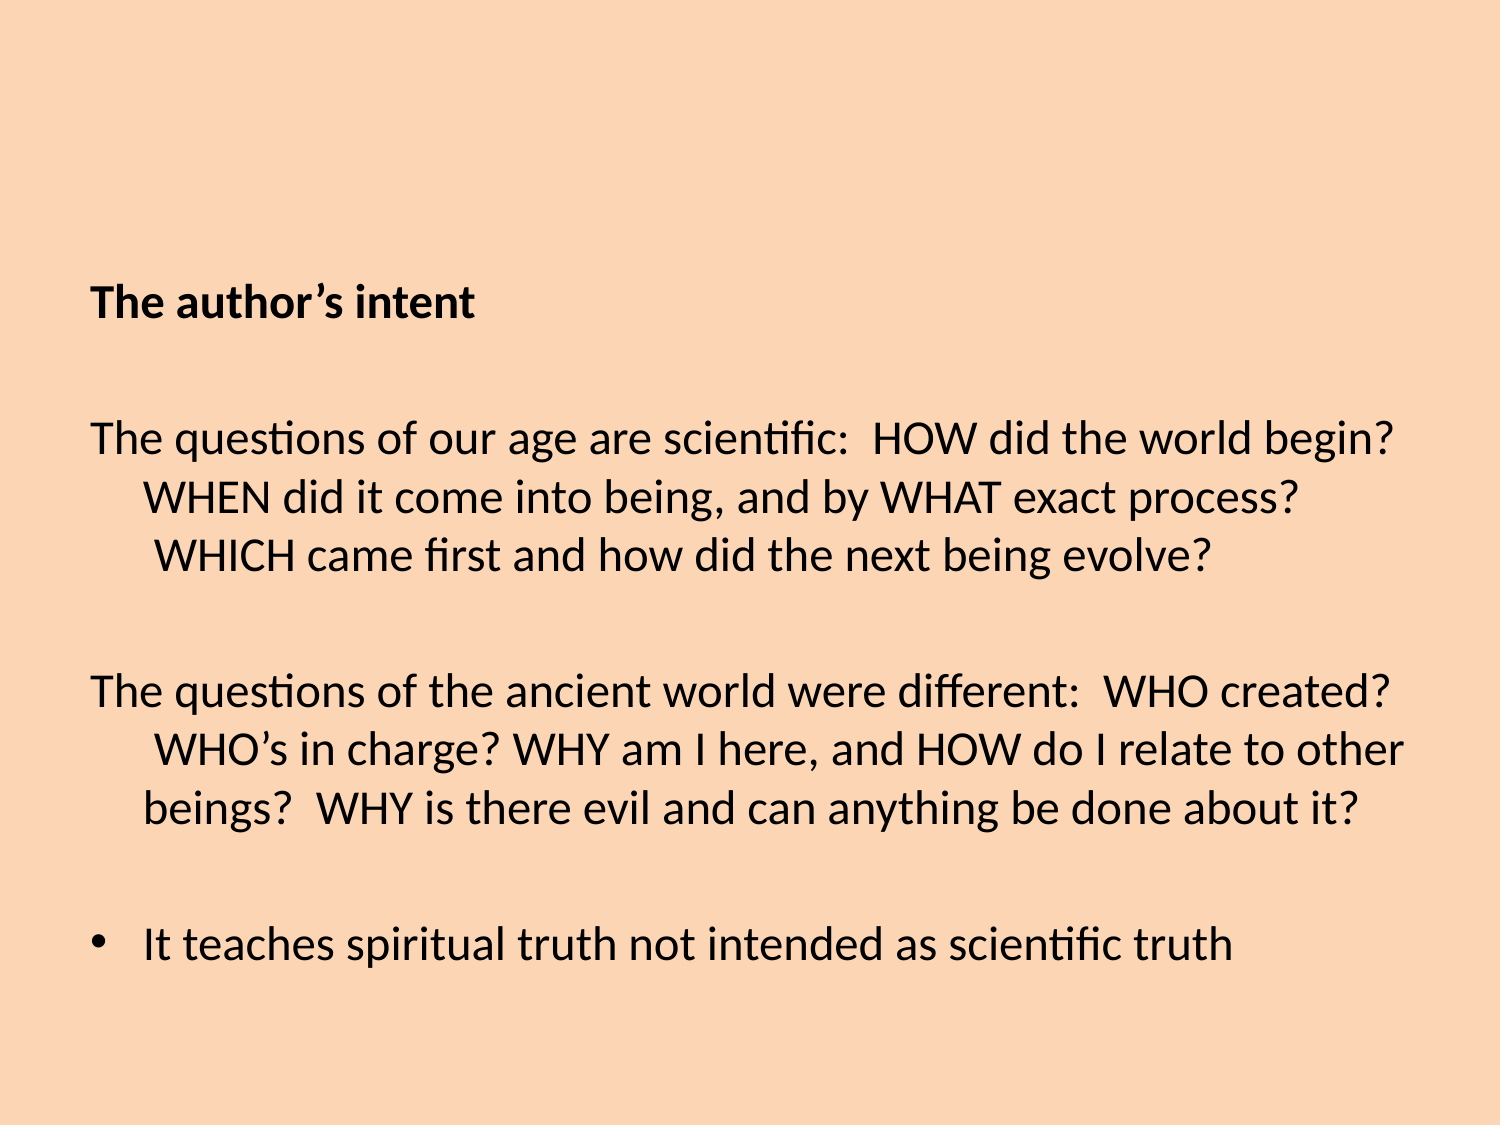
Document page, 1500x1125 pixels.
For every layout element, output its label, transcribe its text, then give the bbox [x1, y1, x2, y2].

list The author’s intent The questions of our age are scientific: HOW did the world begin? WHEN did it come into being, and by WHAT exact process? WHICH came first and how did the next being evolve? The questions of the ancient world were different: WHO created? WHO’s in charge? WHY am I here, and HOW do I relate to other beings? WHY is there evil and can anything be done about it? It teaches spiritual truth not intended as scientific truth [75, 262, 1425, 1059]
